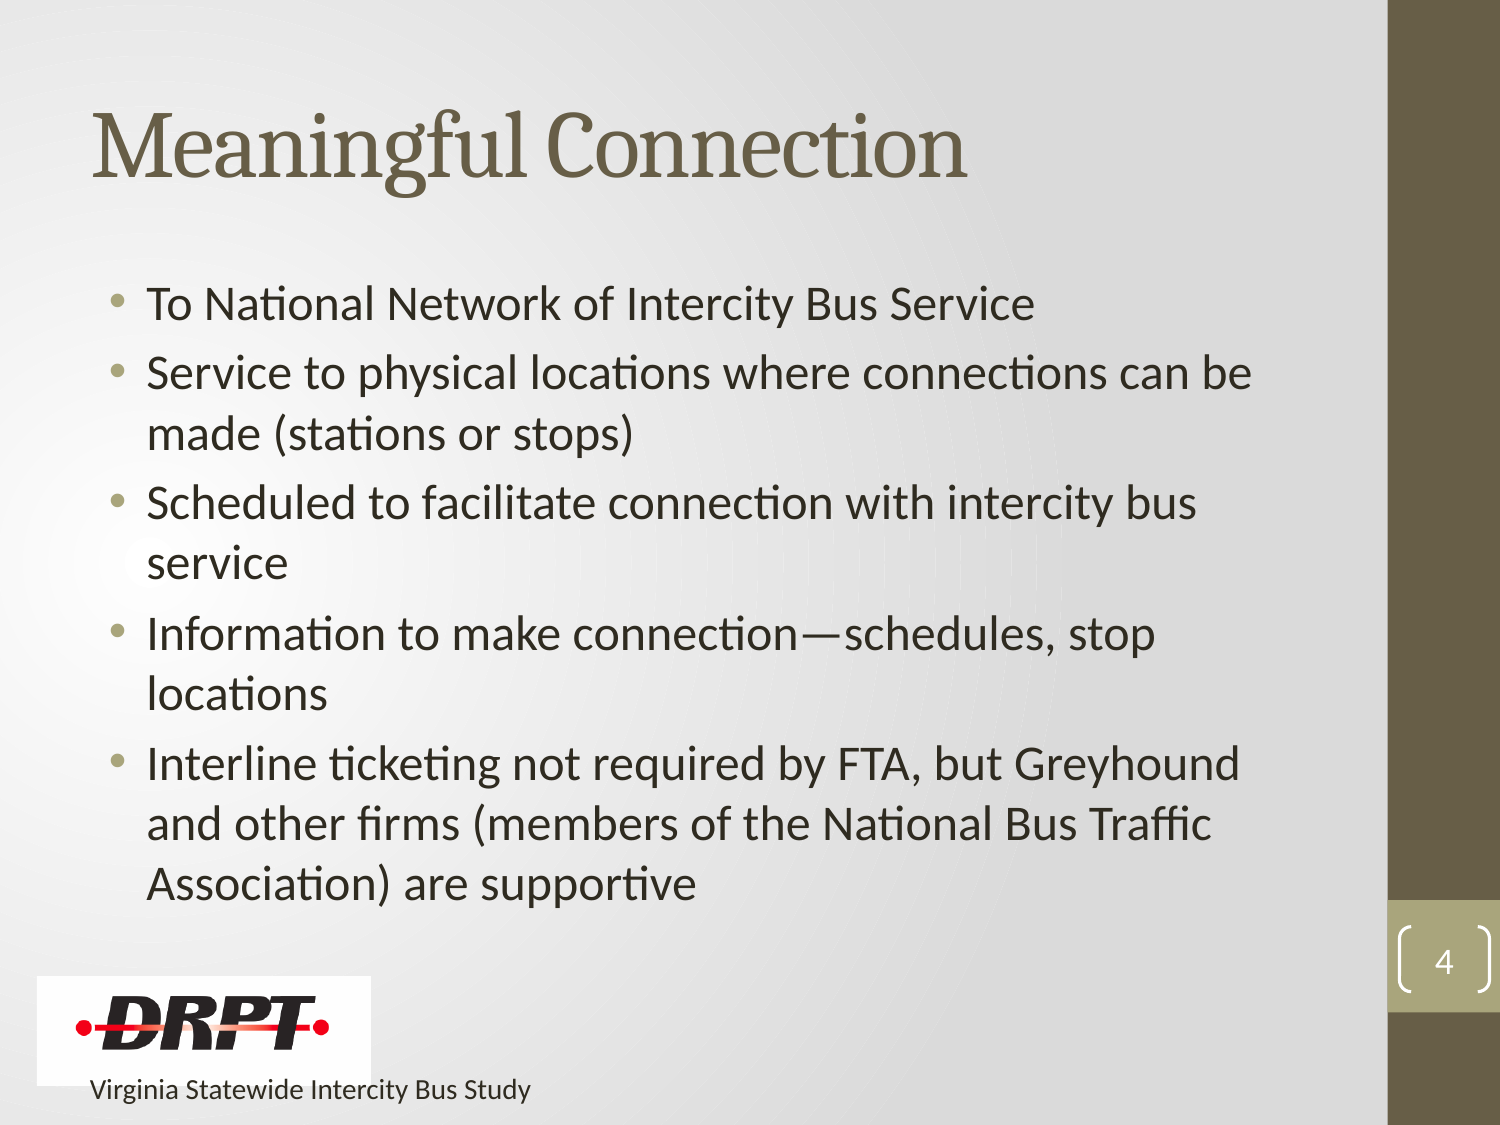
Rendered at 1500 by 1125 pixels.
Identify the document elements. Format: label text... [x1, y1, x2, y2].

slide_number 3 [1397, 925, 1492, 994]
title Meaningful Connection [75, 45, 1325, 233]
picture [36, 976, 371, 1086]
list To National Network of Intercity Bus Service Service to physical locations where connections can be made (stations or stops) Scheduled to facilitate connection with intercity bus service Information to make connection—schedules, stop locations Interline ticketing not required by FTA, but Greyhound and other firms (members of the National Bus Traffic Association) are supportive [75, 262, 1325, 1050]
